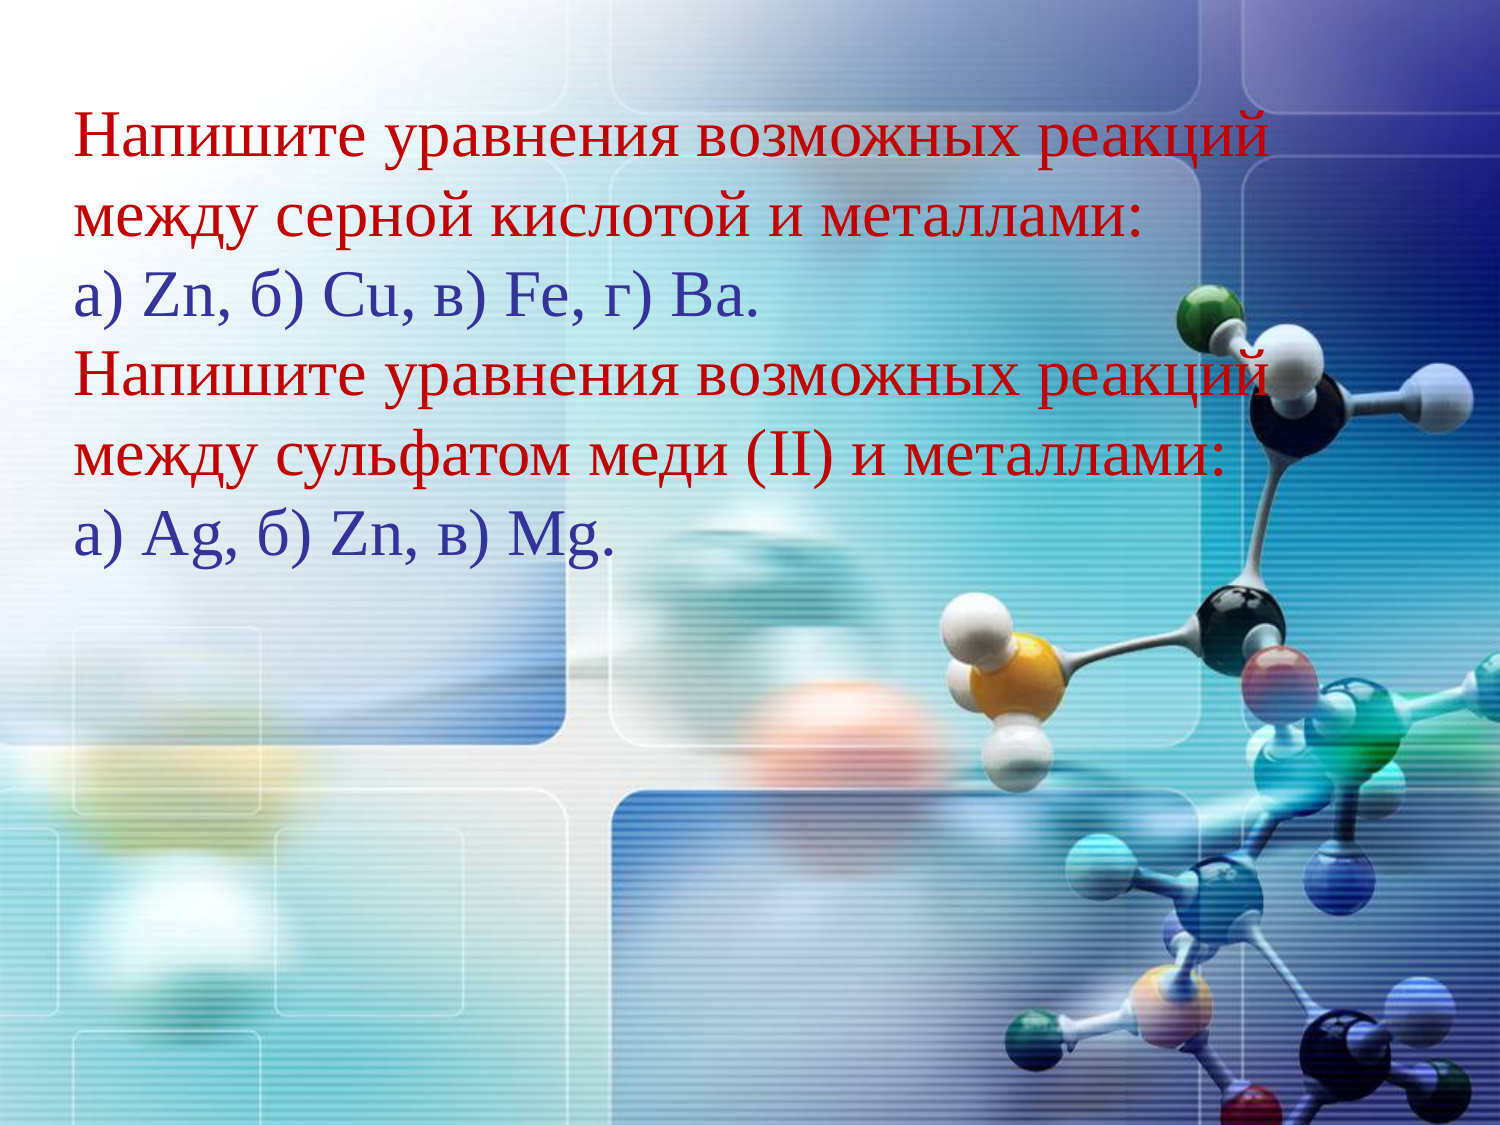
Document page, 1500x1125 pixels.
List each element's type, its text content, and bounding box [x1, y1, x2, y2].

picture [0, 0, 1500, 1125]
text_box Напишите уравнения возможных реакций между серной кислотой и металлами: а) Zn, б) Сu, в) Fе, г) Ва. Напишите уравнения возможных реакций между сульфатом меди (II) и металлами: а) Аg, б) Zn, в) Mg. [58, 81, 1289, 577]
title [52, 337, 1200, 580]
